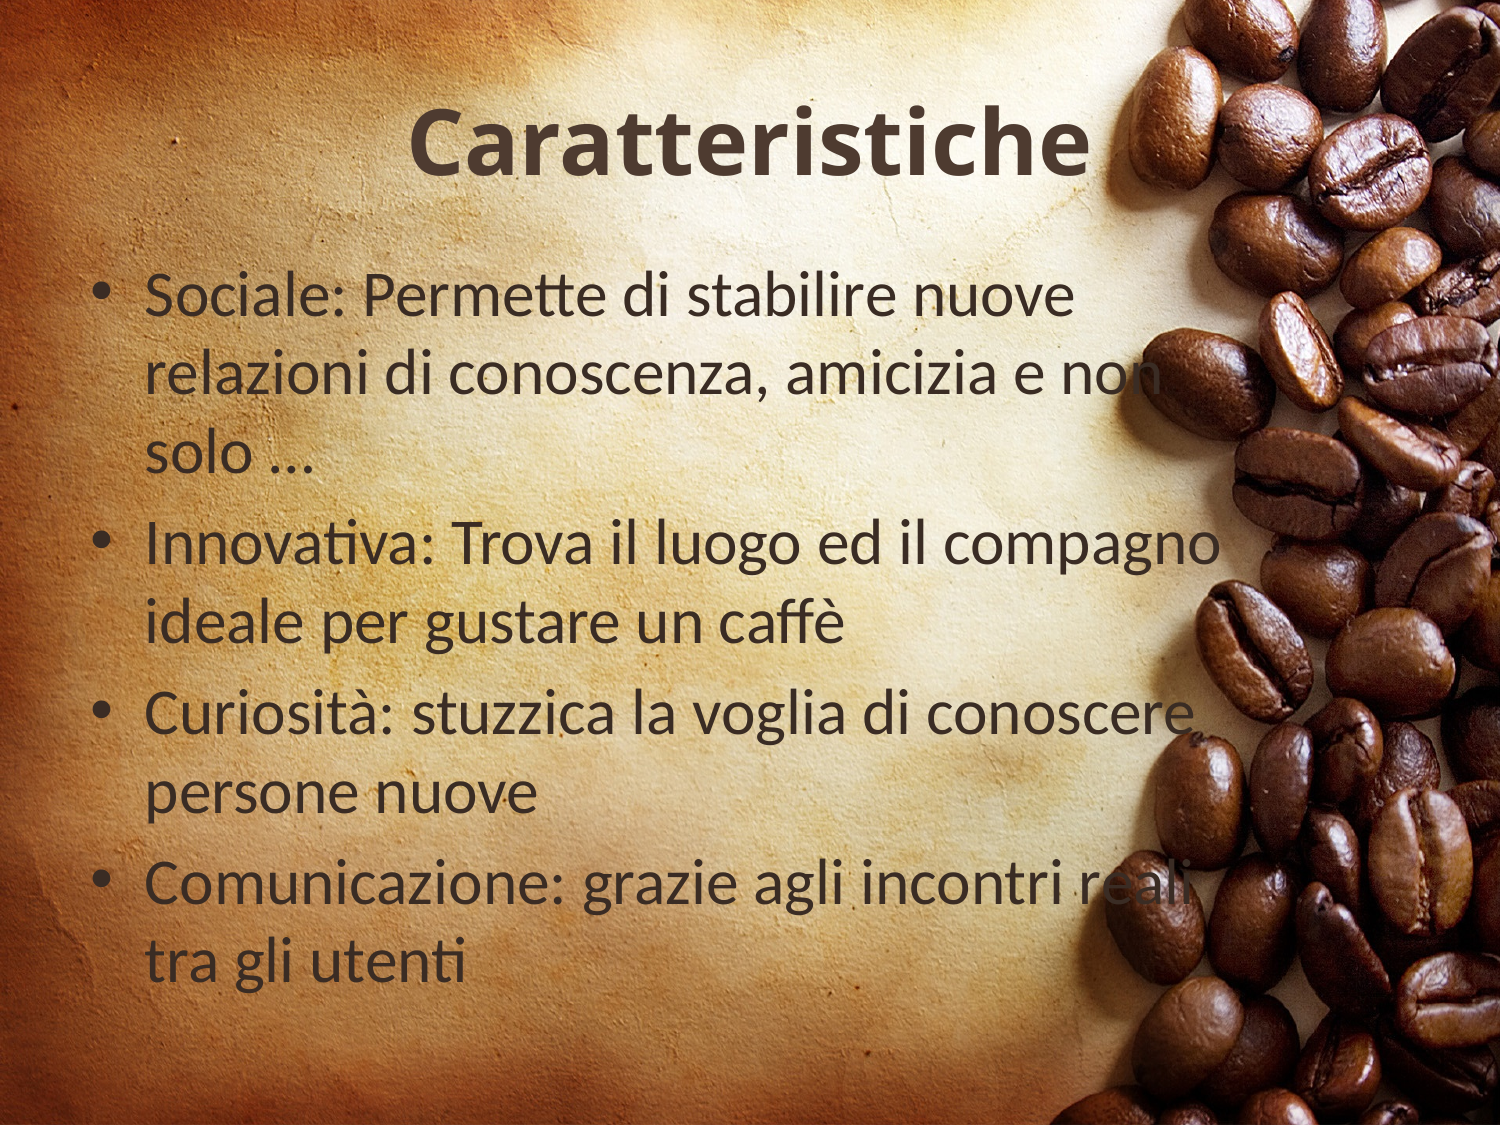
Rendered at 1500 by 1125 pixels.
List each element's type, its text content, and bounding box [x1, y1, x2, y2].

picture [0, 0, 1500, 1125]
title Caratteristiche [75, 45, 1425, 233]
list Sociale: Permette di stabilire nuove relazioni di conoscenza, amicizia e non solo … Innovativa: Trova il luogo ed il compagno ideale per gustare un caffè Curiosità: stuzzica la voglia di conoscere persone nuove Comunicazione: grazie agli incontri reali tra gli utenti [75, 243, 1247, 1005]
